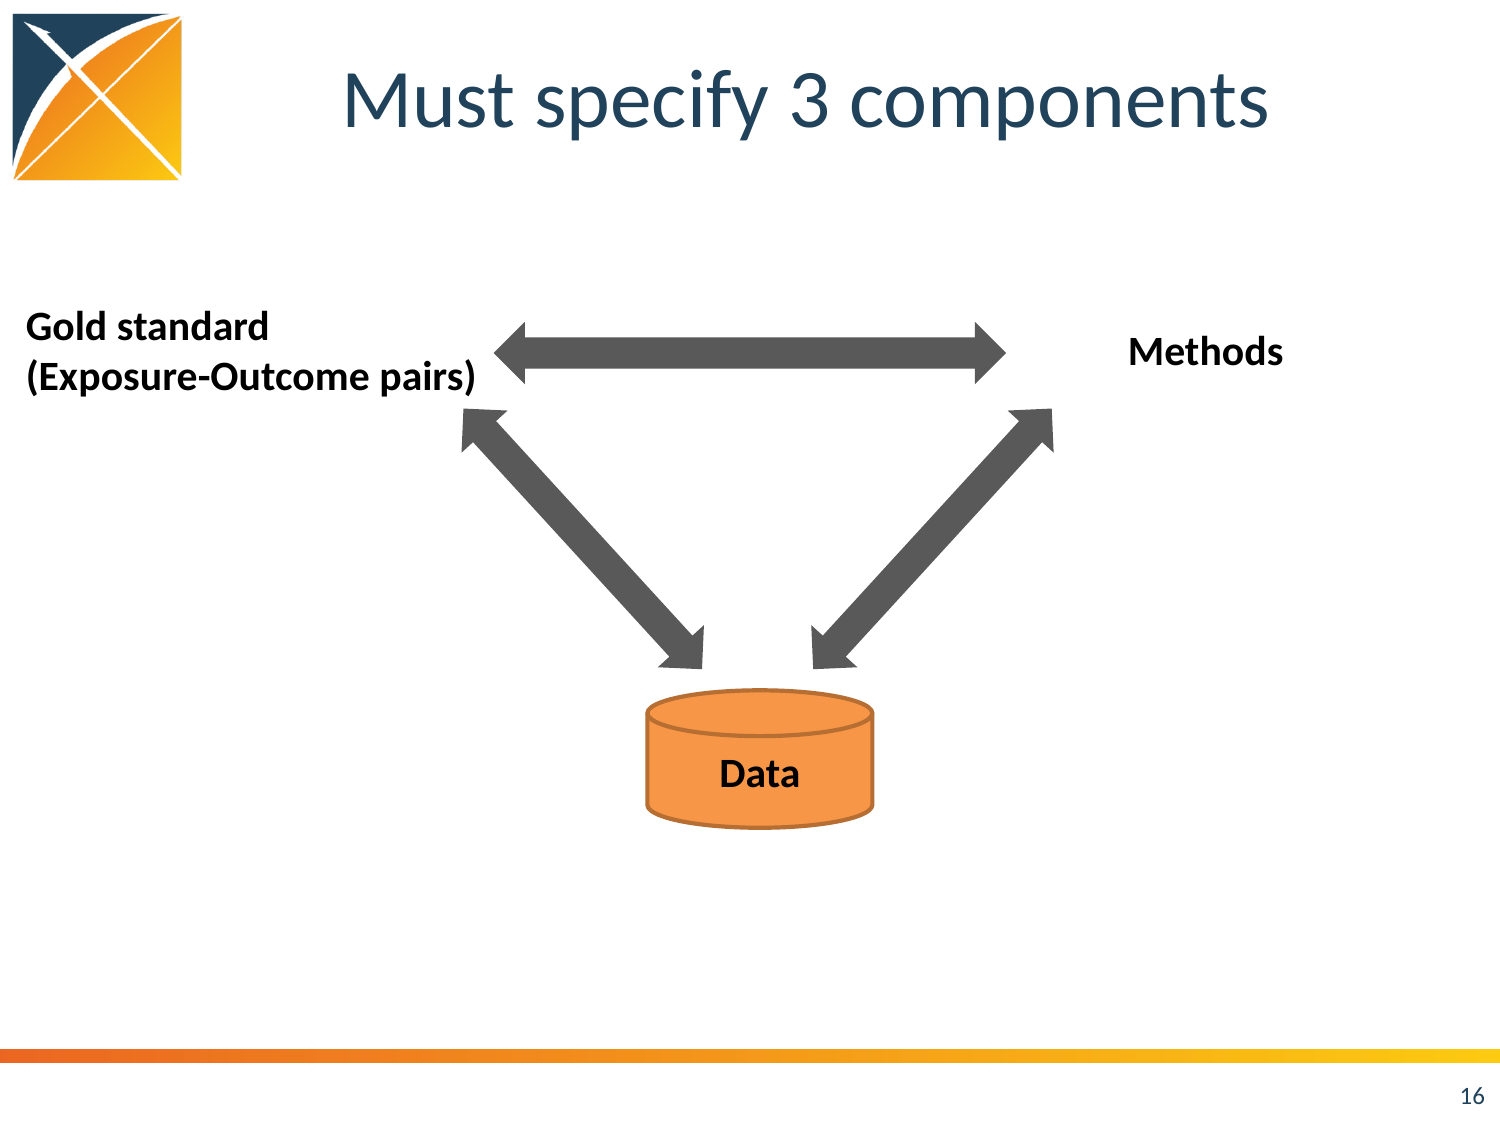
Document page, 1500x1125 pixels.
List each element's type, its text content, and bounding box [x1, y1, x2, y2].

title Must specify 3 components [187, 24, 1425, 163]
text_box [459, 406, 707, 672]
picture [0, 0, 206, 200]
text_box Data [645, 688, 875, 830]
text_box [491, 319, 1009, 387]
text_box [809, 406, 1056, 672]
text_box Methods [1113, 316, 1299, 382]
slide_number 16 [1149, 1065, 1500, 1125]
text_box Gold standard (Exposure-Outcome pairs) [10, 291, 492, 406]
